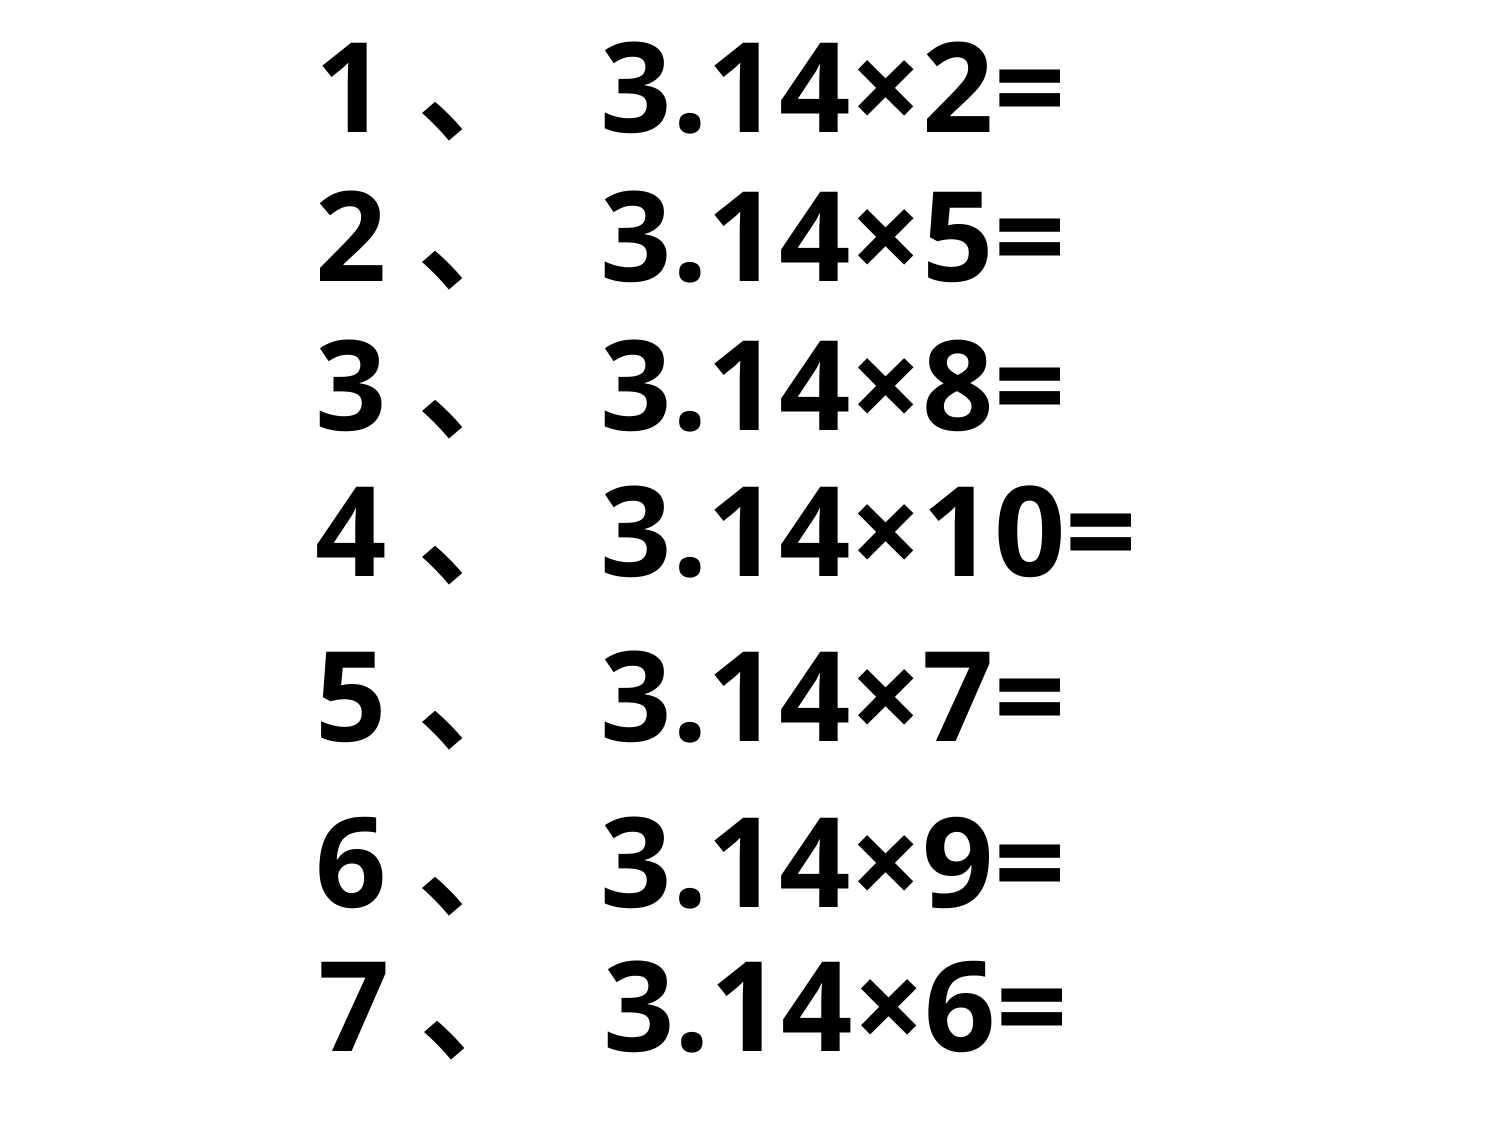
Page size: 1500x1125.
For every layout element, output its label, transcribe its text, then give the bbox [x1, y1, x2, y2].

text_box 4、 3.14×10= [301, 444, 1282, 609]
text_box 3、 3.14×8= [301, 297, 1282, 444]
text_box 1、 3.14×2= [301, 0, 1282, 149]
text_box 7、 3.14×6= [303, 919, 1284, 1084]
text_box 6、 3.14×9= [301, 774, 1282, 940]
text_box 5、 3.14×7= [301, 609, 1282, 774]
text_box 2、 3.14×5= [301, 149, 1282, 297]
